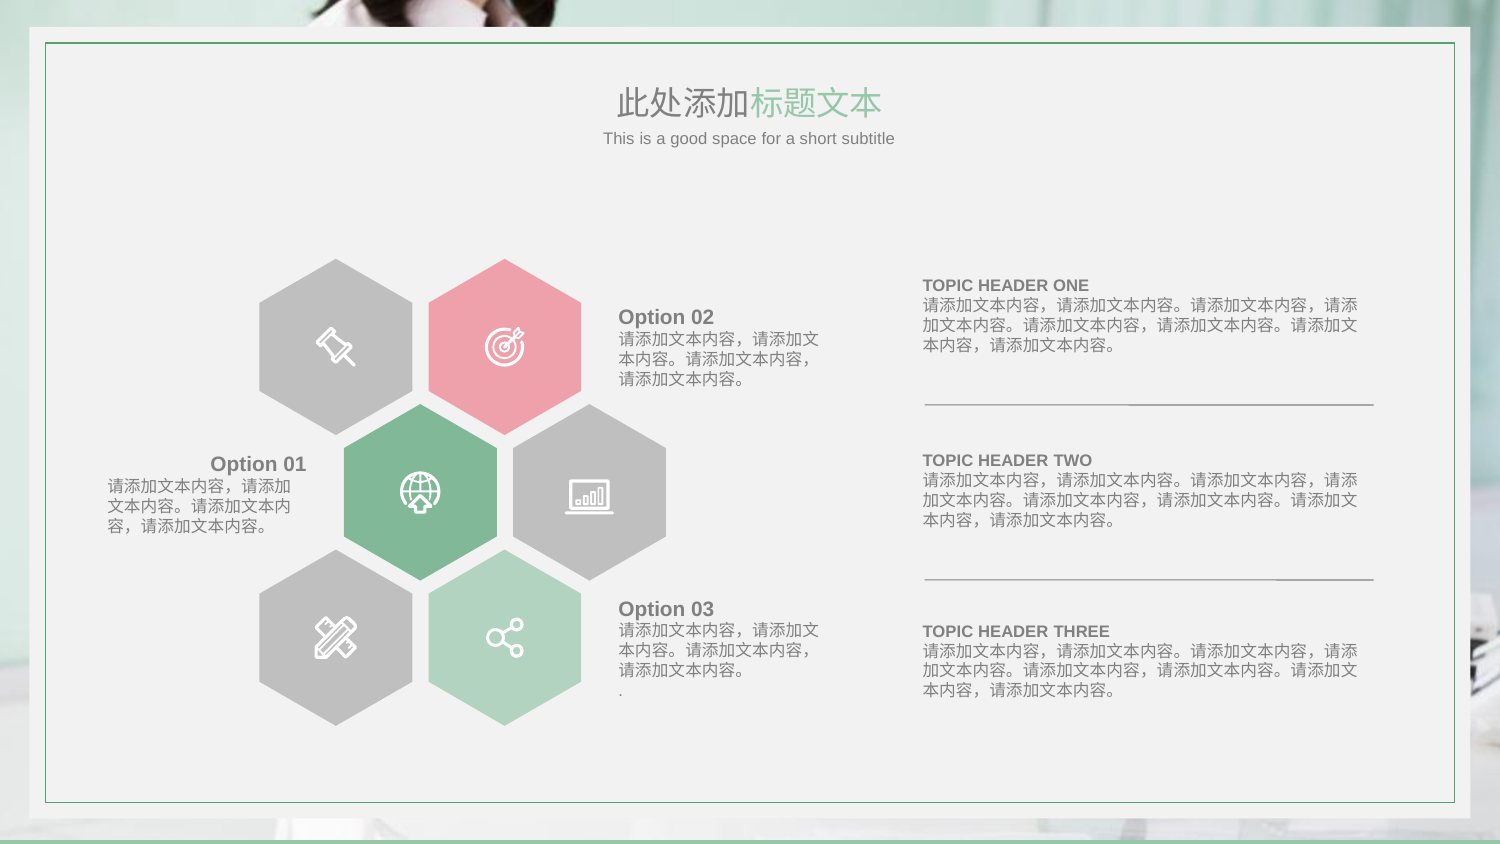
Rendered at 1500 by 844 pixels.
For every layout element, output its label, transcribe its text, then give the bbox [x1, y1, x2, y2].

text_box [259, 258, 413, 436]
picture [0, 0, 1500, 840]
text_box [428, 258, 582, 436]
text_box TOPIC HEADER ONE 请添加文本内容，请添加文本内容。请添加文本内容，请添加文本内容。请添加文本内容，请添加文本内容。请添加文本内容，请添加文本内容。 [922, 271, 1372, 375]
text_box [569, 479, 610, 510]
text_box Option 01 请添加文本内容，请添加文本内容。请添加文本内容，请添加文本内容。 [107, 450, 307, 536]
text_box Option 02 请添加文本内容，请添加文本内容。请添加文本内容，请添加文本内容。 [618, 304, 821, 389]
text_box [484, 327, 525, 367]
text_box [513, 404, 666, 581]
text_box This is a good space for a short subtitle [588, 120, 911, 155]
text_box [399, 471, 441, 514]
text_box 此处添加标题文本 [602, 74, 898, 120]
text_box [316, 327, 356, 367]
text_box [343, 404, 497, 581]
text_box [428, 549, 582, 726]
text_box TOPIC HEADER TWO 请添加文本内容，请添加文本内容。请添加文本内容，请添加文本内容。请添加文本内容，请添加文本内容。请添加文本内容，请添加文本内容。 [922, 446, 1372, 550]
text_box [314, 615, 358, 659]
text_box TOPIC HEADER THREE 请添加文本内容，请添加文本内容。请添加文本内容，请添加文本内容。请添加文本内容，请添加文本内容。请添加文本内容，请添加文本内容。 [922, 616, 1372, 721]
text_box [486, 617, 524, 658]
text_box Option 03 请添加文本内容，请添加文本内容。请添加文本内容，请添加文本内容。 . [618, 595, 821, 701]
text_box [564, 511, 615, 515]
text_box [259, 549, 413, 726]
